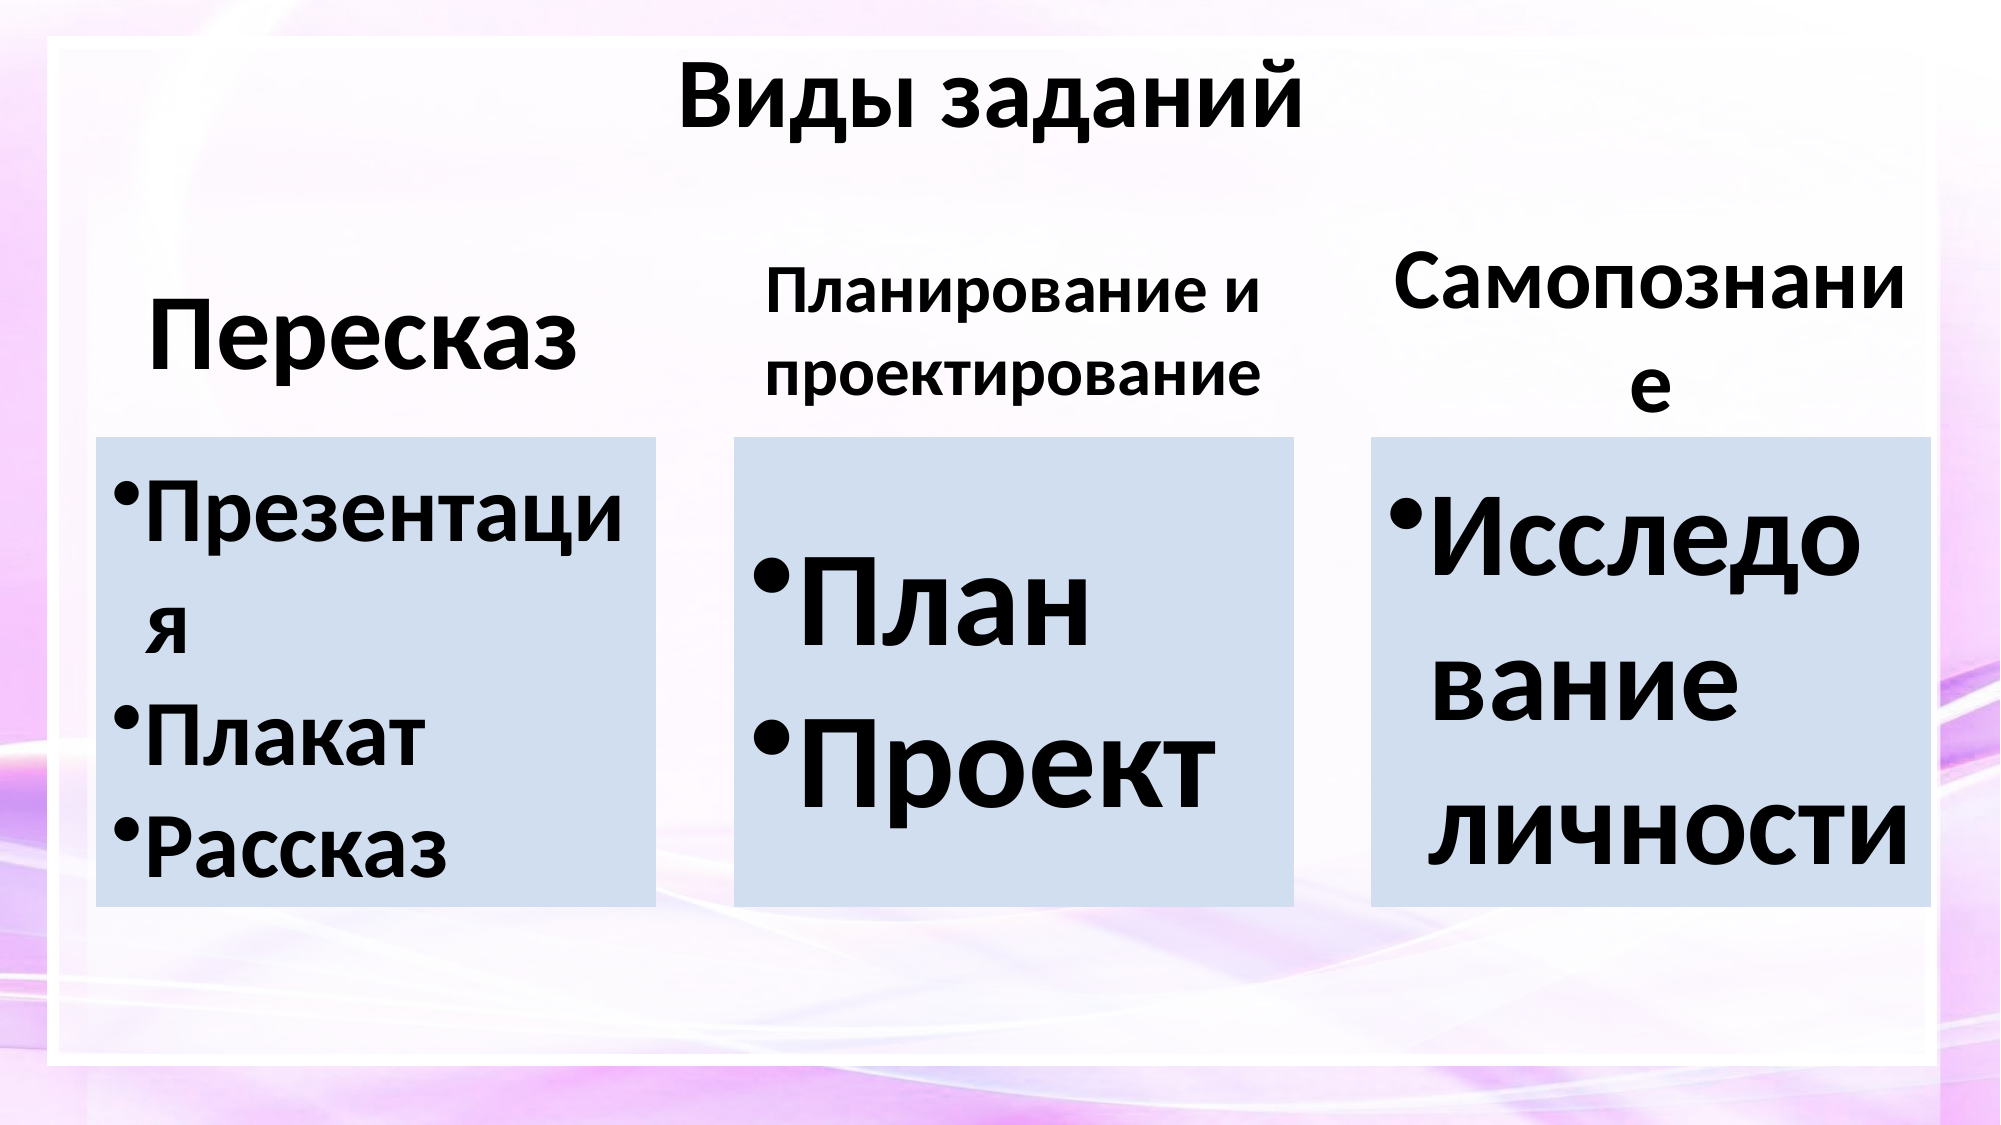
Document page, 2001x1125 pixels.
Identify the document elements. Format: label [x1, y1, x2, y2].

text_box [96, 115, 1931, 1005]
text_box [0, 0, 2000, 1125]
